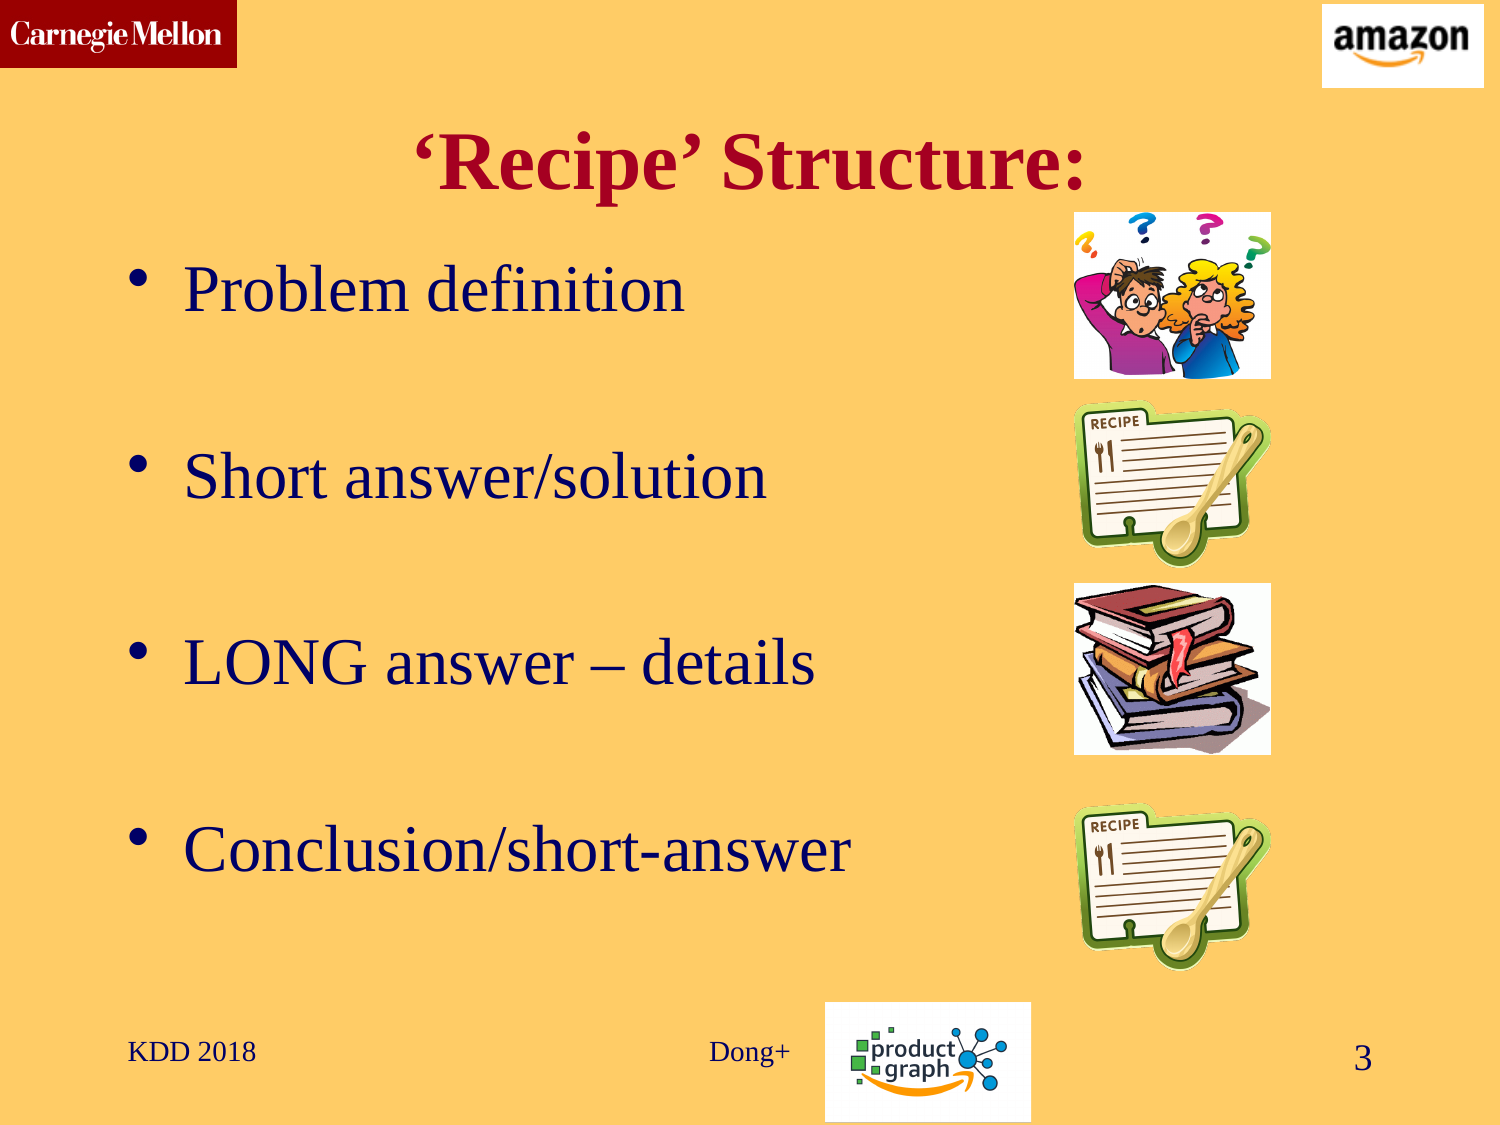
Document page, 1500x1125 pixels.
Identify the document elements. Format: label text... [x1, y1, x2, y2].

slide_number KDD 2018 [112, 1024, 426, 1101]
footer Dong+ [512, 1024, 988, 1101]
title ‘Recipe’ Structure: [112, 99, 1388, 213]
picture [1322, 4, 1484, 88]
picture [1074, 212, 1272, 380]
picture [1074, 803, 1272, 972]
list Problem definition Short answer/solution LONG answer – details Conclusion/short-answer [112, 237, 875, 1001]
picture [1074, 583, 1272, 755]
picture [1074, 399, 1272, 568]
slide_number 3 [1074, 1024, 1388, 1101]
picture [0, 0, 237, 68]
